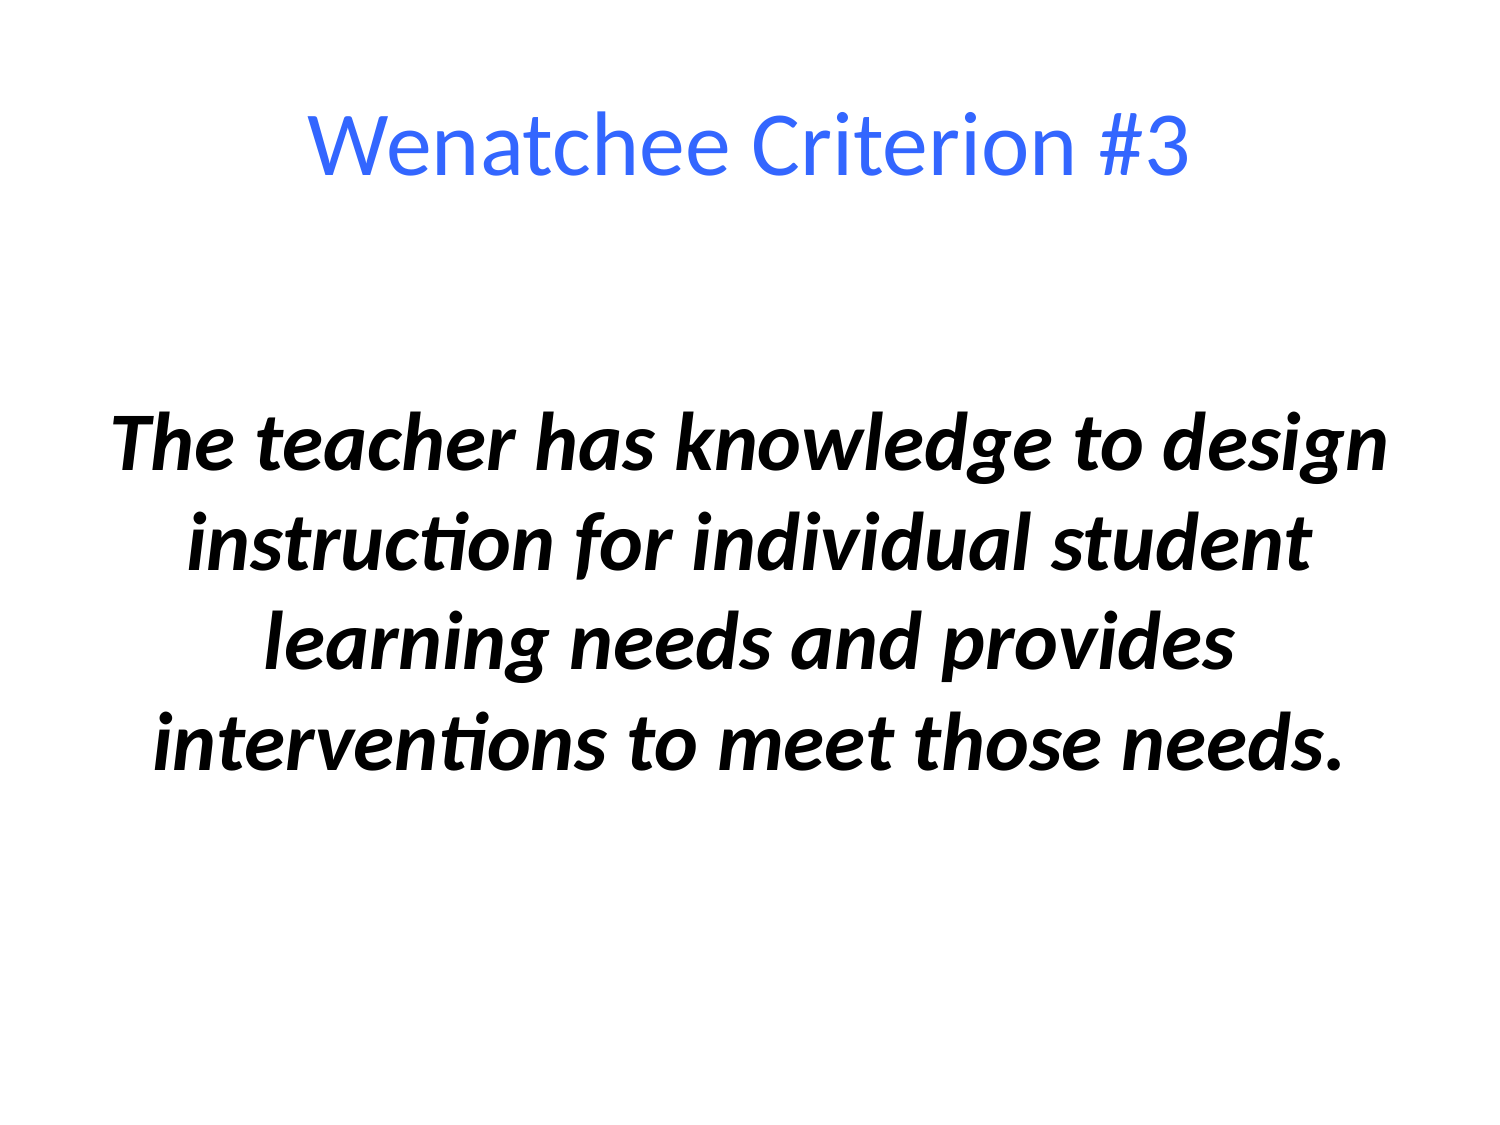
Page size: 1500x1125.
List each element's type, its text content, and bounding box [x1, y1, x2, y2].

title Wenatchee Criterion #3 [75, 45, 1425, 233]
list The teacher has knowledge to design instruction for individual student learning needs and provides interventions to meet those needs. [75, 262, 1425, 1005]
